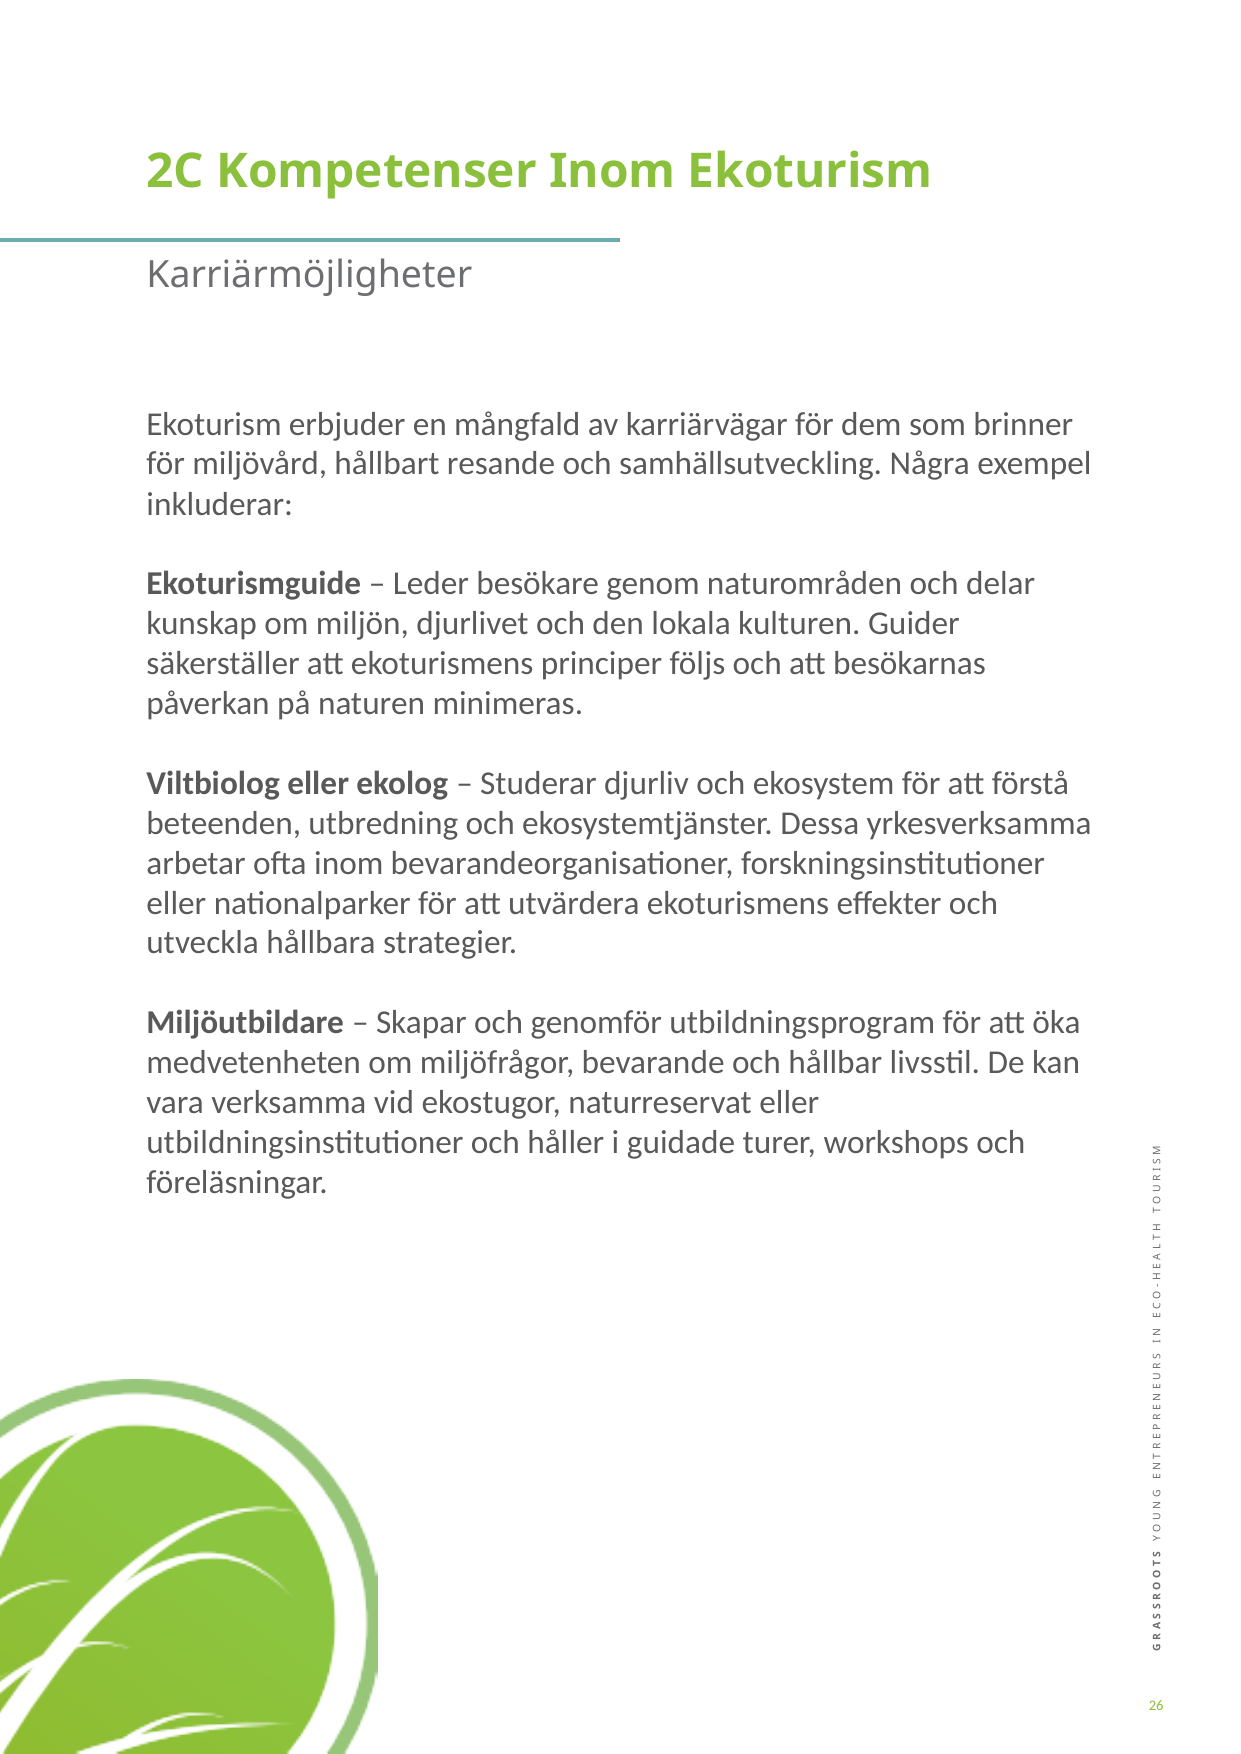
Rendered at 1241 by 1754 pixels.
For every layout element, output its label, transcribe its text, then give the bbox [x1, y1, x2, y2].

list Ekoturism erbjuder en mångfald av karriärvägar för dem som brinner för miljövård, hållbart resande och samhällsutveckling. Några exempel inkluderar: Ekoturismguide – Leder besökare genom naturområden och delar kunskap om miljön, djurlivet och den lokala kulturen. Guider säkerställer att ekoturismens principer följs och att besökarnas påverkan på naturen minimeras. Viltbiolog eller ekolog – Studerar djurliv och ekosystem för att förstå beteenden, utbredning och ekosystemtjänster. Dessa yrkesverksamma arbetar ofta inom bevarandeorganisationer, forskningsinstitutioner eller nationalparker för att utvärdera ekoturismens effekter och utveckla hållbara strategier. Miljöutbildare – Skapar och genomför utbildningsprogram för att öka medvetenheten om miljöfrågor, bevarande och hållbar livsstil. De kan vara verksamma vid ekostugor, naturreservat eller utbildningsinstitutioner och håller i guidade turer, workshops och föreläsningar. [131, 394, 1109, 1609]
list Karriärmöjligheter [131, 242, 1109, 371]
list 2C Kompetenser Inom Ekoturism [131, 132, 1109, 242]
slide_number 26 [1125, 1666, 1187, 1743]
